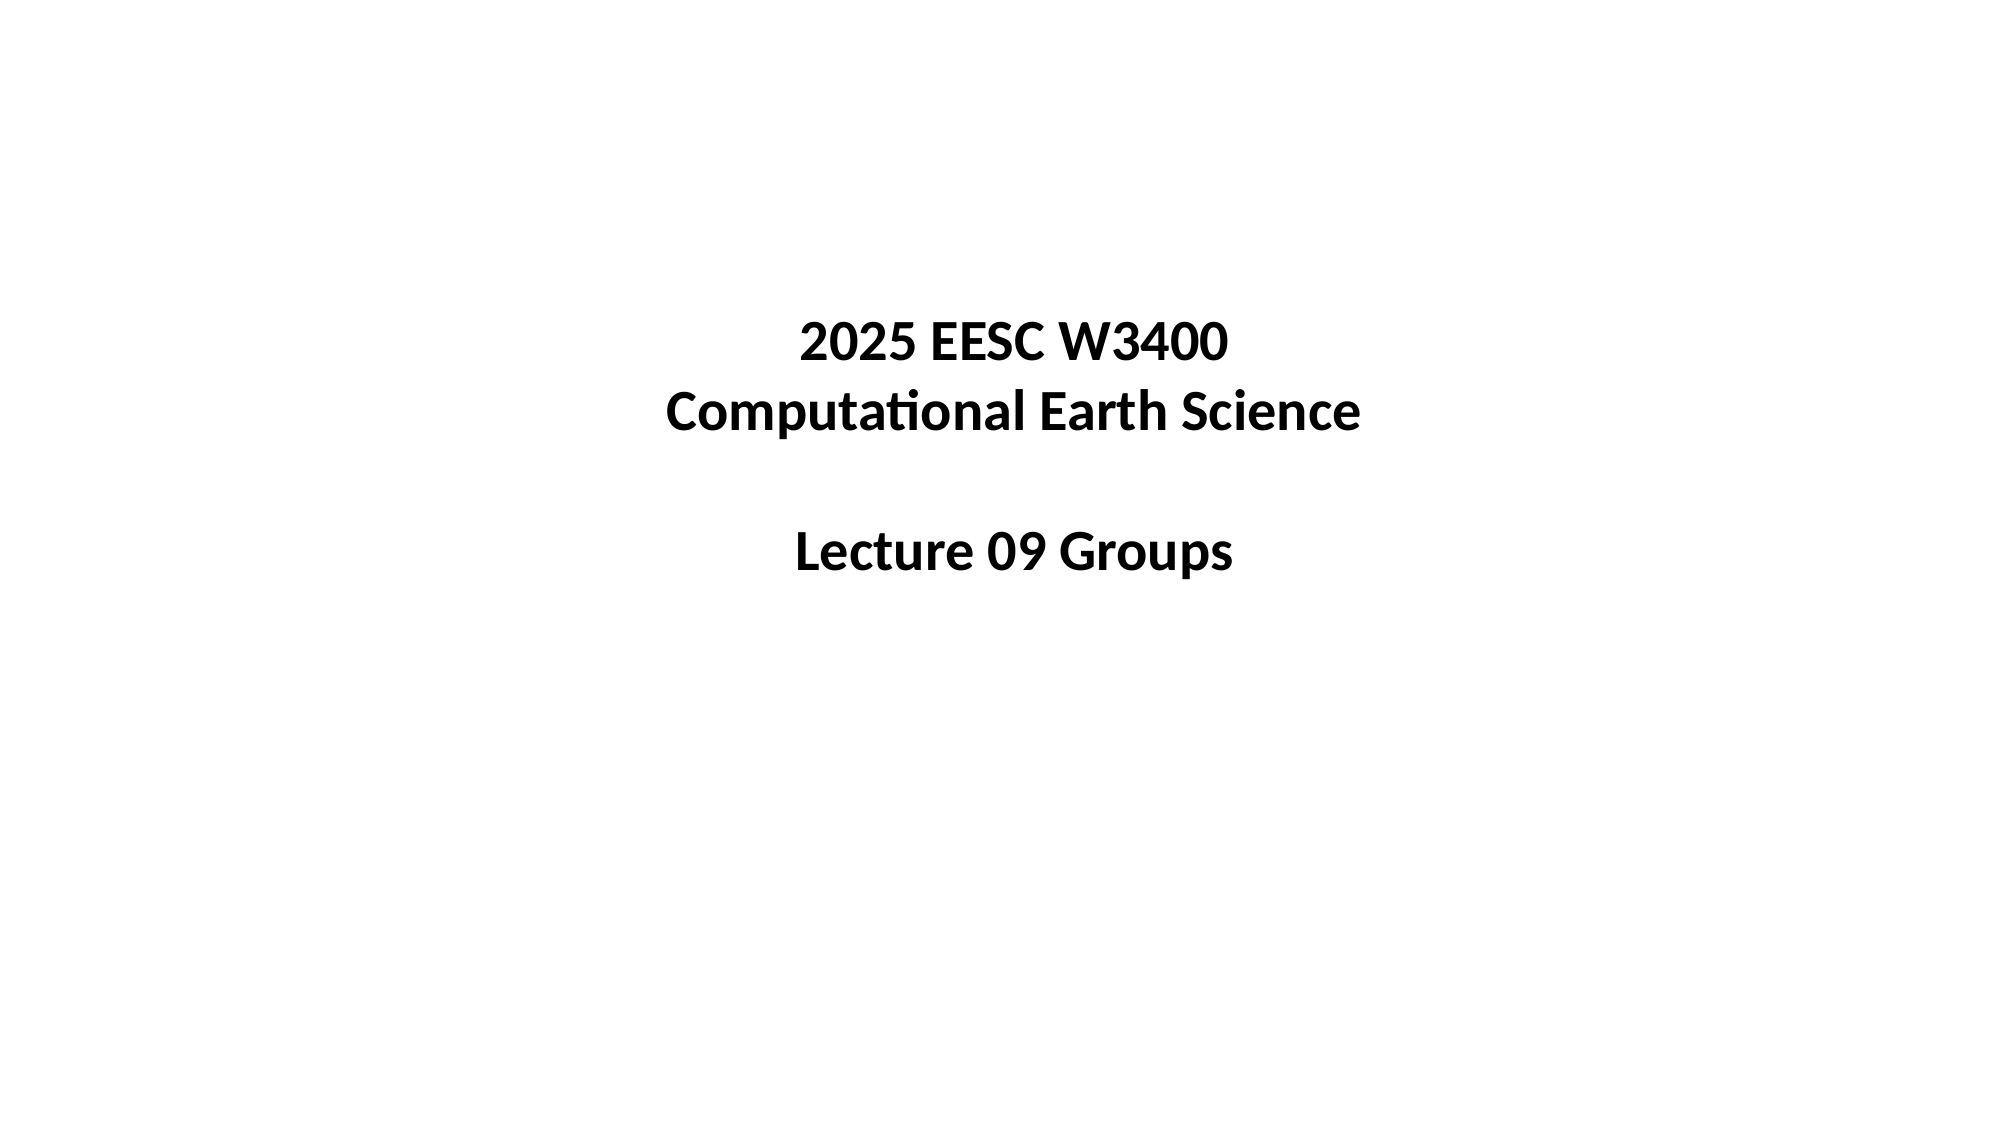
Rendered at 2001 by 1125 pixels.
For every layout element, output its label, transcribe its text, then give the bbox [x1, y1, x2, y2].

text_box 2025 EESC W3400 Computational Earth Science Lecture 09 Groups [128, 295, 1900, 660]
